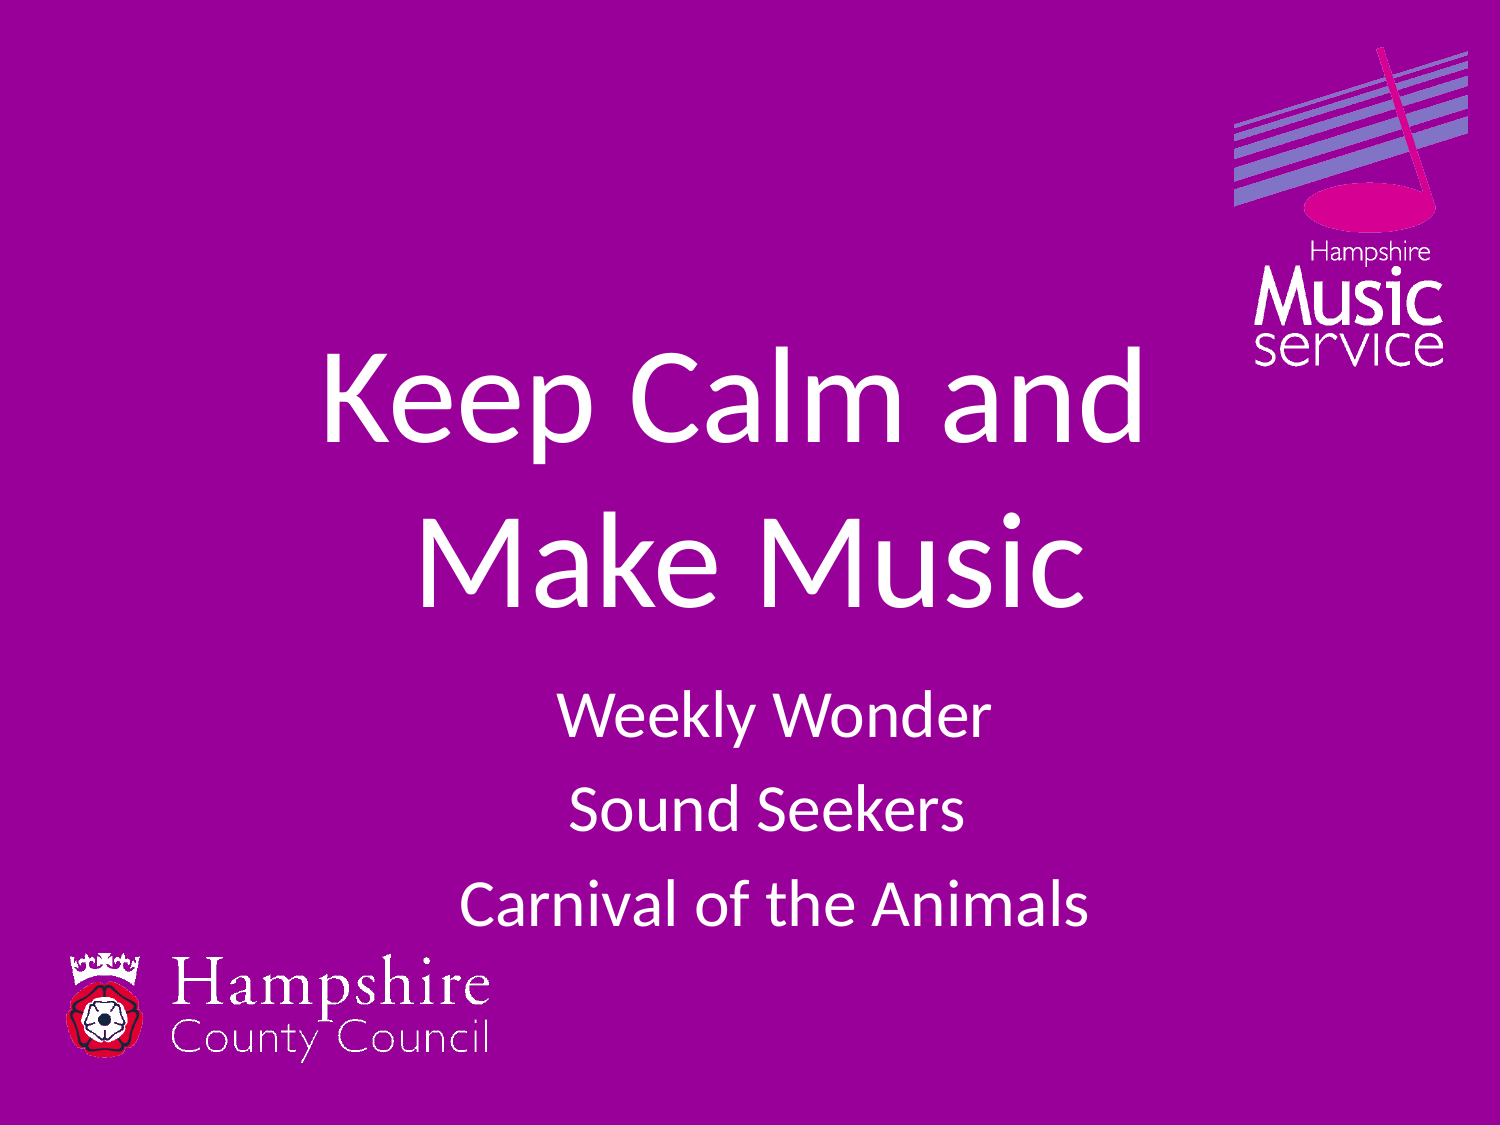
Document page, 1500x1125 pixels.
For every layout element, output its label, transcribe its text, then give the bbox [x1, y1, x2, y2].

picture [64, 952, 491, 1065]
picture [1234, 18, 1469, 412]
title Keep Calm and Make Music [112, 349, 1388, 591]
text_box Weekly Wonder Sound Seekers Carnival of the Animals [249, 662, 1300, 950]
